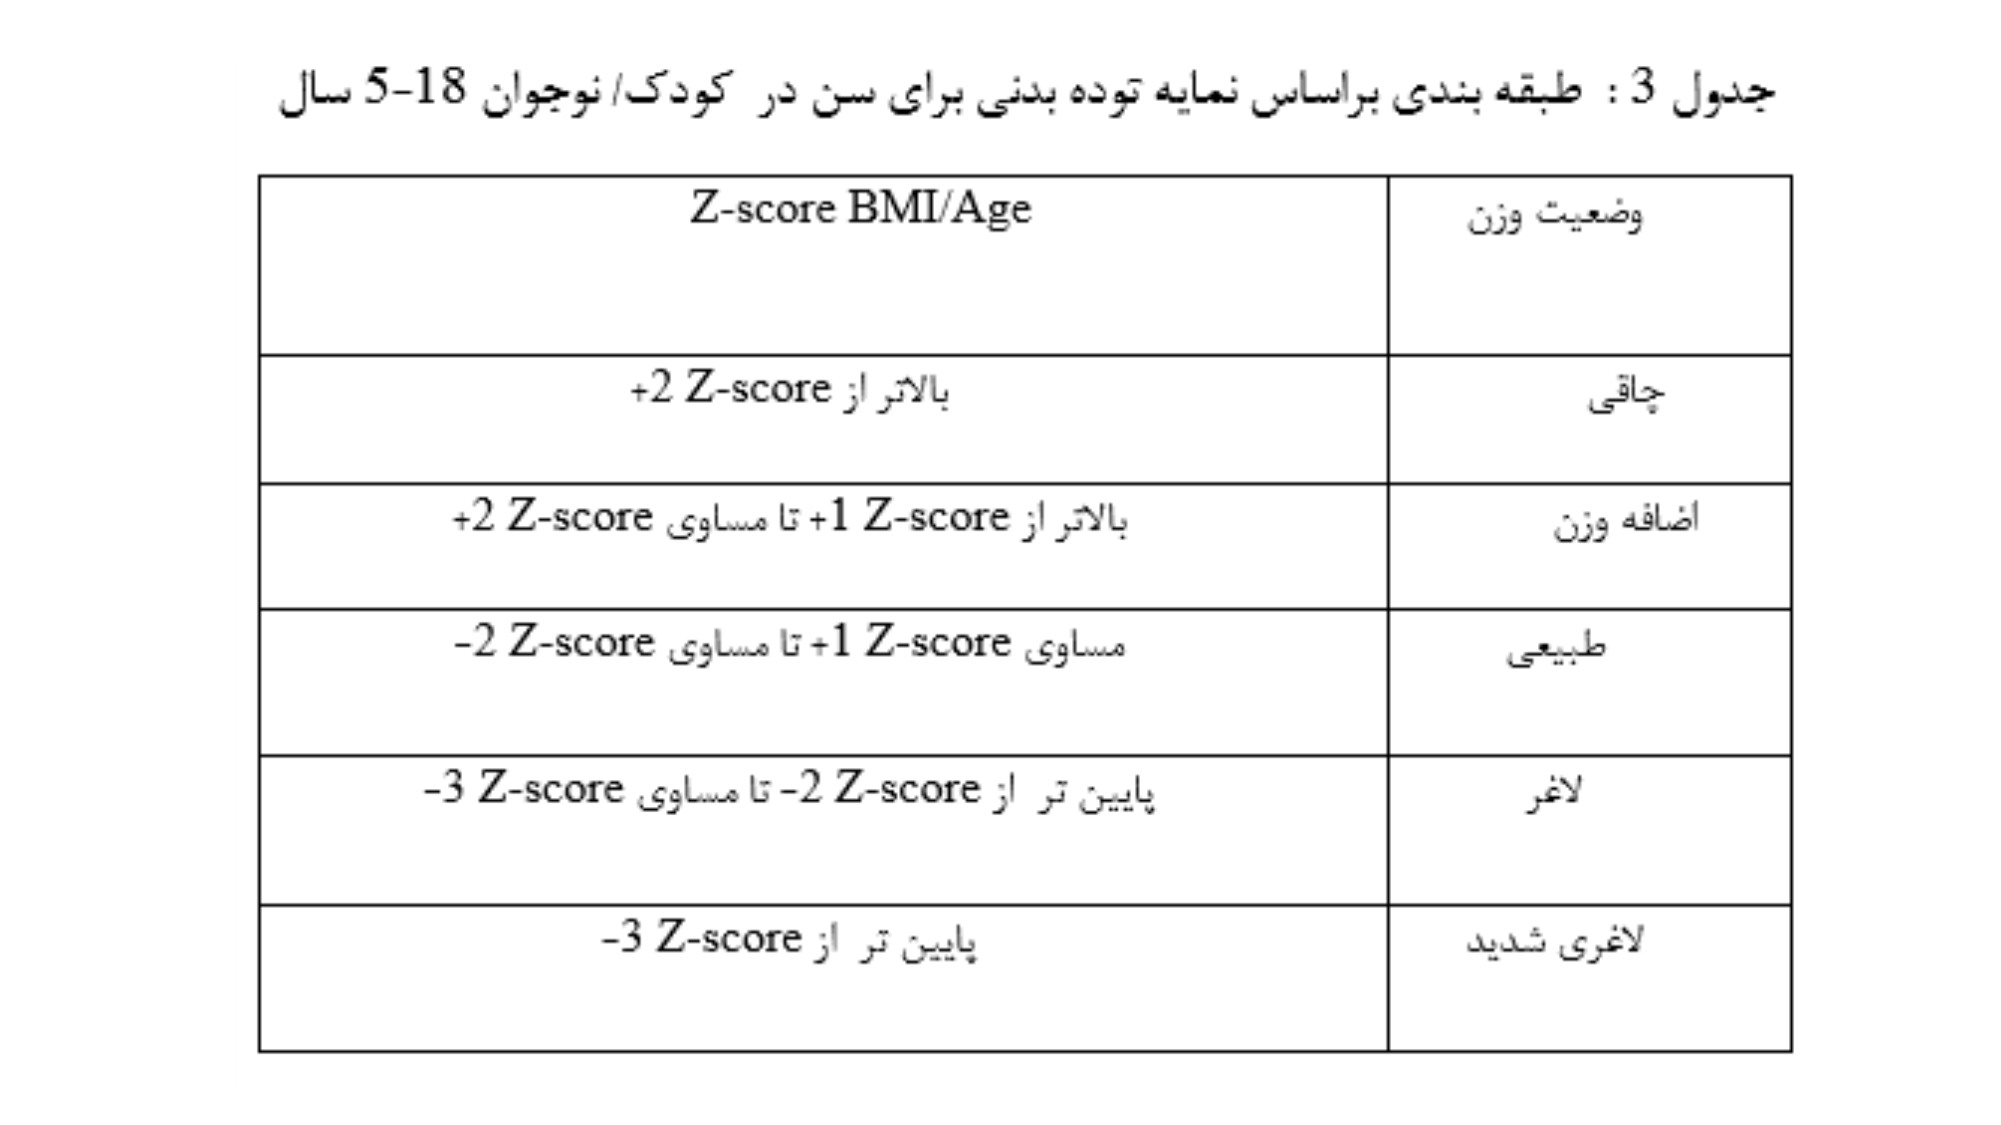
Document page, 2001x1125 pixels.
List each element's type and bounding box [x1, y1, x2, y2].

picture [235, 59, 1803, 1087]
